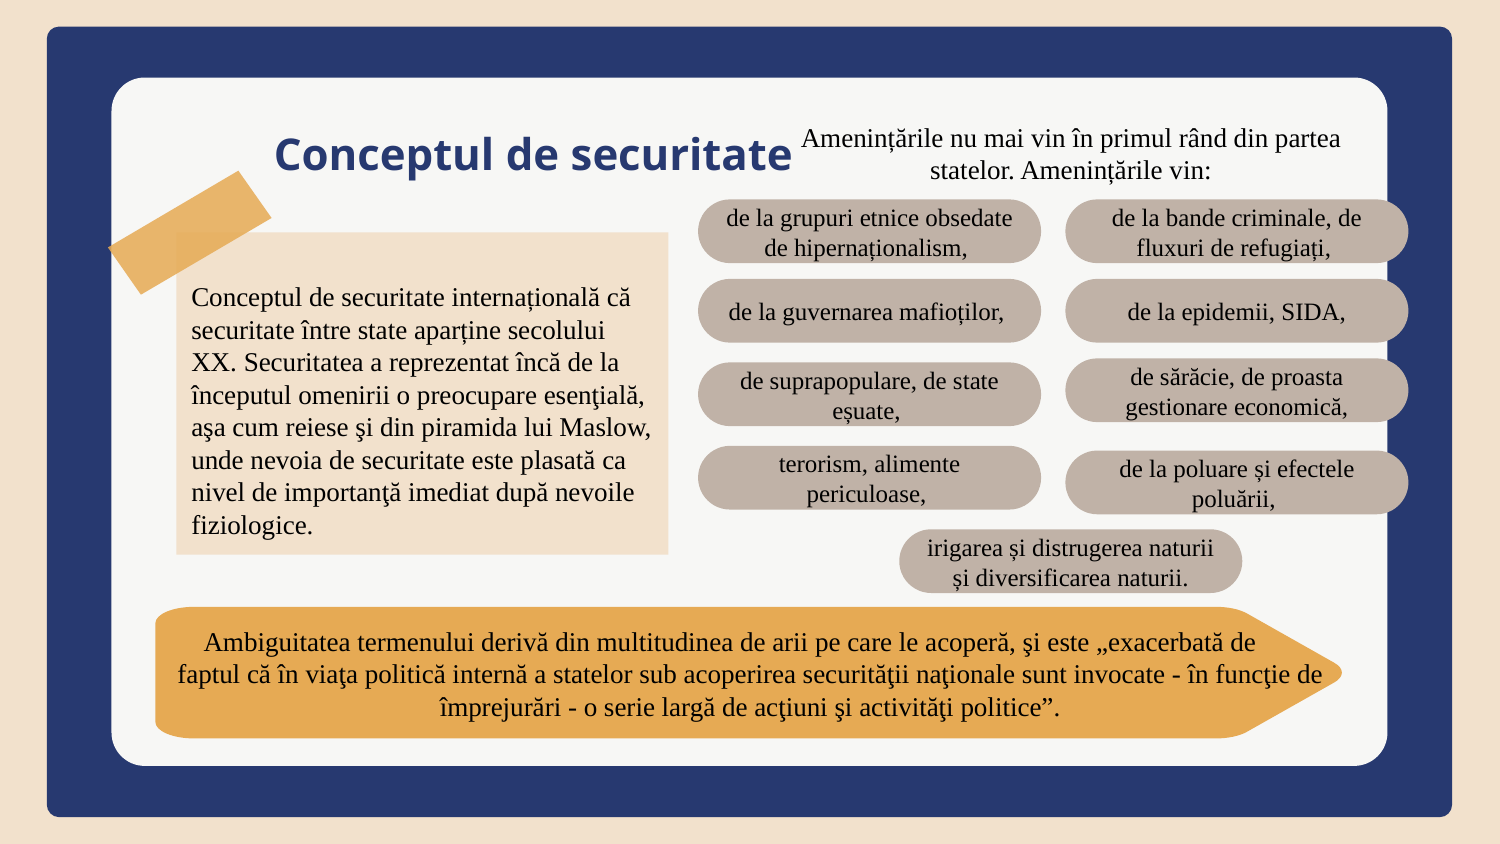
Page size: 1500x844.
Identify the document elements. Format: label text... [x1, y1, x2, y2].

text_box de sărăcie, de proasta gestionare economică, [1066, 359, 1407, 421]
text_box Ambiguitatea termenului derivă din multitudinea de arii pe care le acoperă, şi este „exacerbată de faptul că în viaţa politică internă a statelor sub acoperirea securităţii naţionale sunt invocate - în funcţie de împrejurări - o serie largă de acţiuni şi activităţi politice”. [155, 606, 1342, 739]
text_box terorism, alimente periculoase, [699, 447, 1040, 508]
text_box de la guvernarea mafioților, [699, 280, 1040, 342]
text_box de la bande criminale, de fluxuri de refugiați, [1066, 200, 1407, 262]
text_box Amenințările nu mai vin în primul rând din partea statelor. Amenințările vin: [767, 105, 1374, 201]
text_box irigarea și distrugerea naturii și diversificarea naturii. [900, 530, 1241, 592]
text_box de la epidemii, SIDA, [1066, 280, 1407, 342]
text_box [107, 170, 272, 295]
text_box Conceptul de securitate internațională că securitate între state aparține secolului XX. Securitatea a reprezentat încă de la începutul omenirii o preocupare esenţială, aşa cum reiese şi din piramida lui Maslow, unde nevoia de securitate este plasată ca nivel de importanţă imediat după nevoile fiziologice. [176, 232, 669, 555]
text_box de suprapopulare, de state eșuate, [699, 363, 1040, 425]
text_box de la poluare și efectele poluării, [1066, 452, 1407, 513]
text_box de la grupuri etnice obsedate de hipernaționalism, [699, 200, 1040, 262]
title Conceptul de securitate [90, 91, 977, 215]
